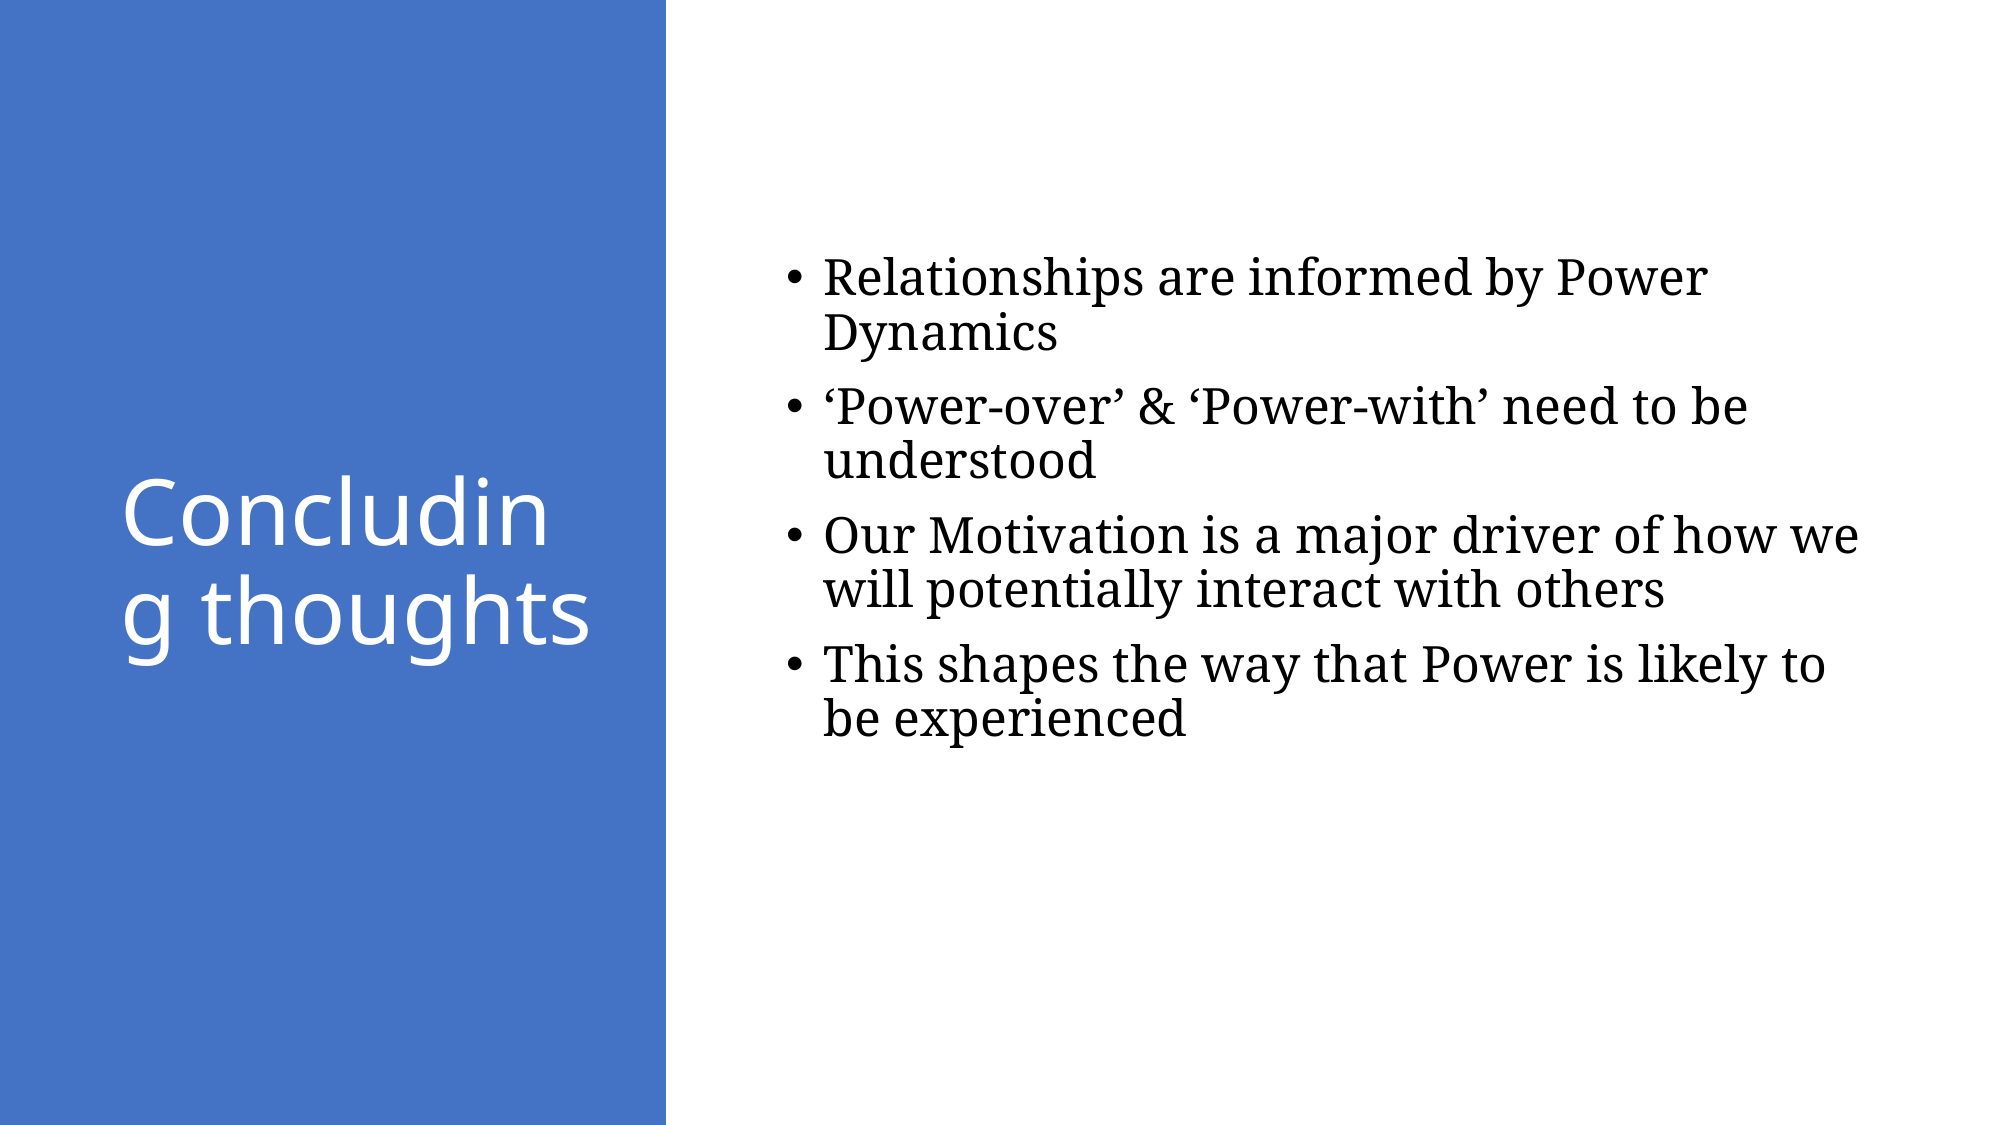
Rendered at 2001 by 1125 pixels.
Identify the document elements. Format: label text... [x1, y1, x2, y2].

text_box [0, 0, 667, 1125]
title Concluding thoughts [105, 104, 614, 1026]
list Relationships are informed by Power Dynamics ‘Power-over’ & ‘Power-with’ need to be understood Our Motivation is a major driver of how we will potentially interact with others This shapes the way that Power is likely to be experienced [770, 104, 1895, 895]
